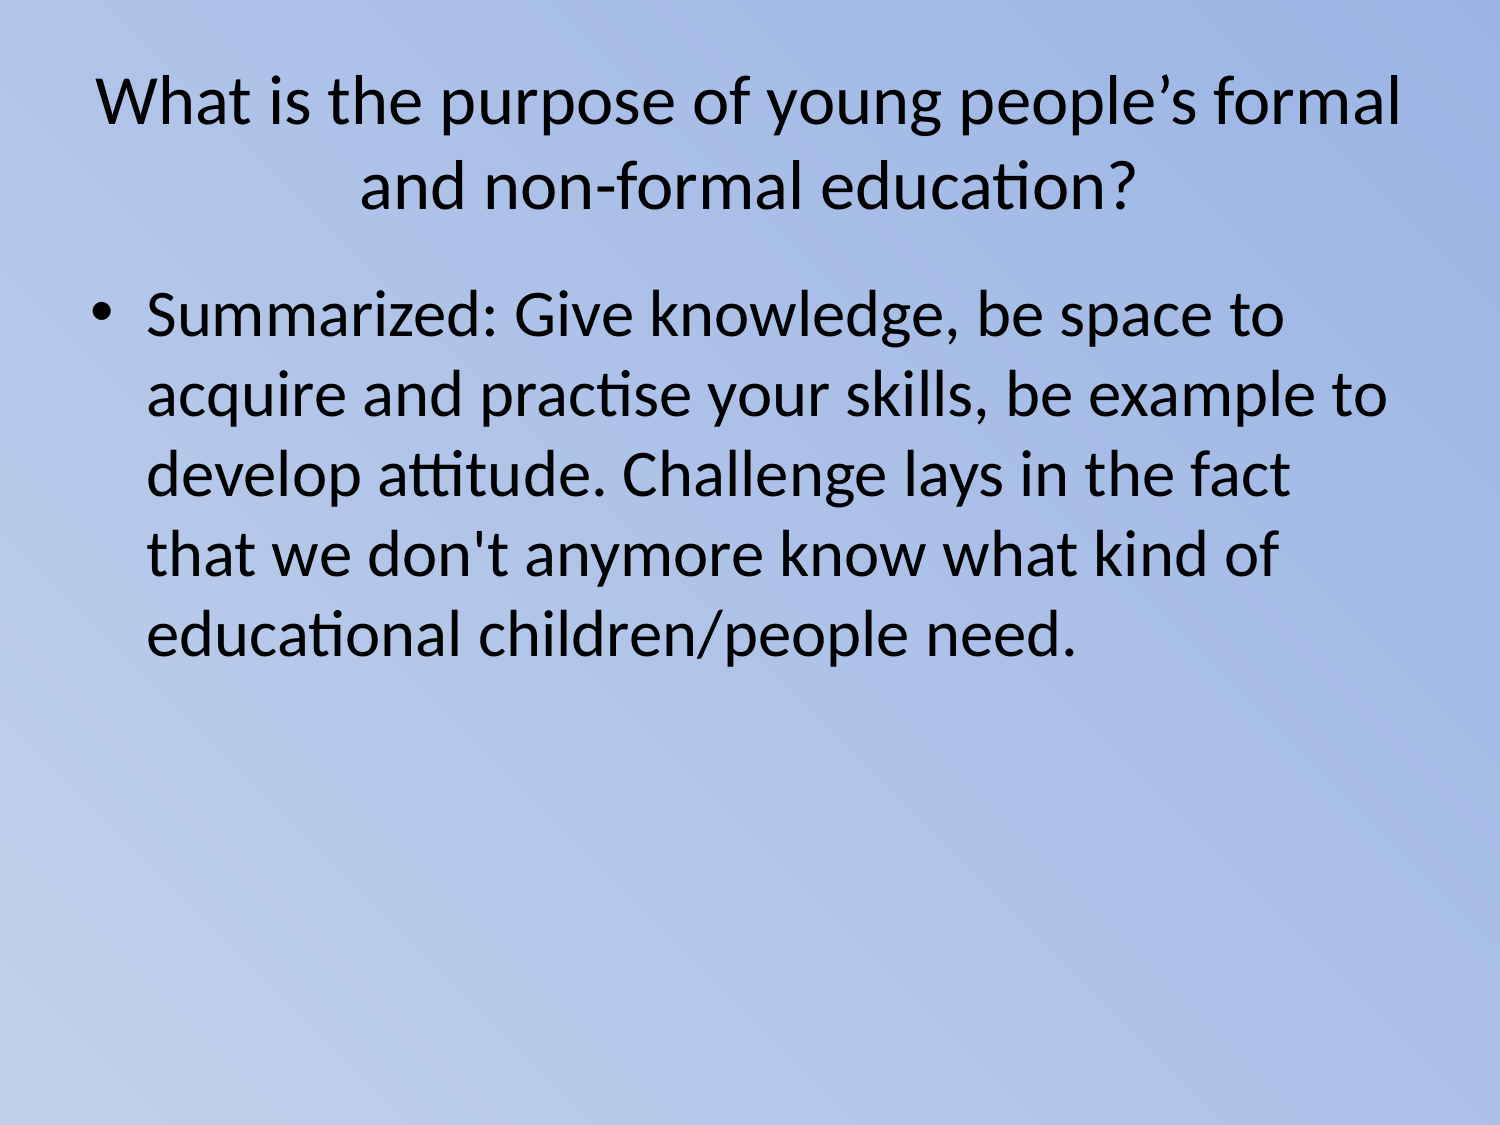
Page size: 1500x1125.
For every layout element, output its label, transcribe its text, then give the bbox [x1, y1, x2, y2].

title What is the purpose of young people’s formal and non-formal education? [75, 45, 1425, 233]
list Summarized: Give knowledge, be space to acquire and practise your skills, be example to develop attitude. Challenge lays in the fact that we don't anymore know what kind of educational children/people need. [75, 262, 1425, 1005]
